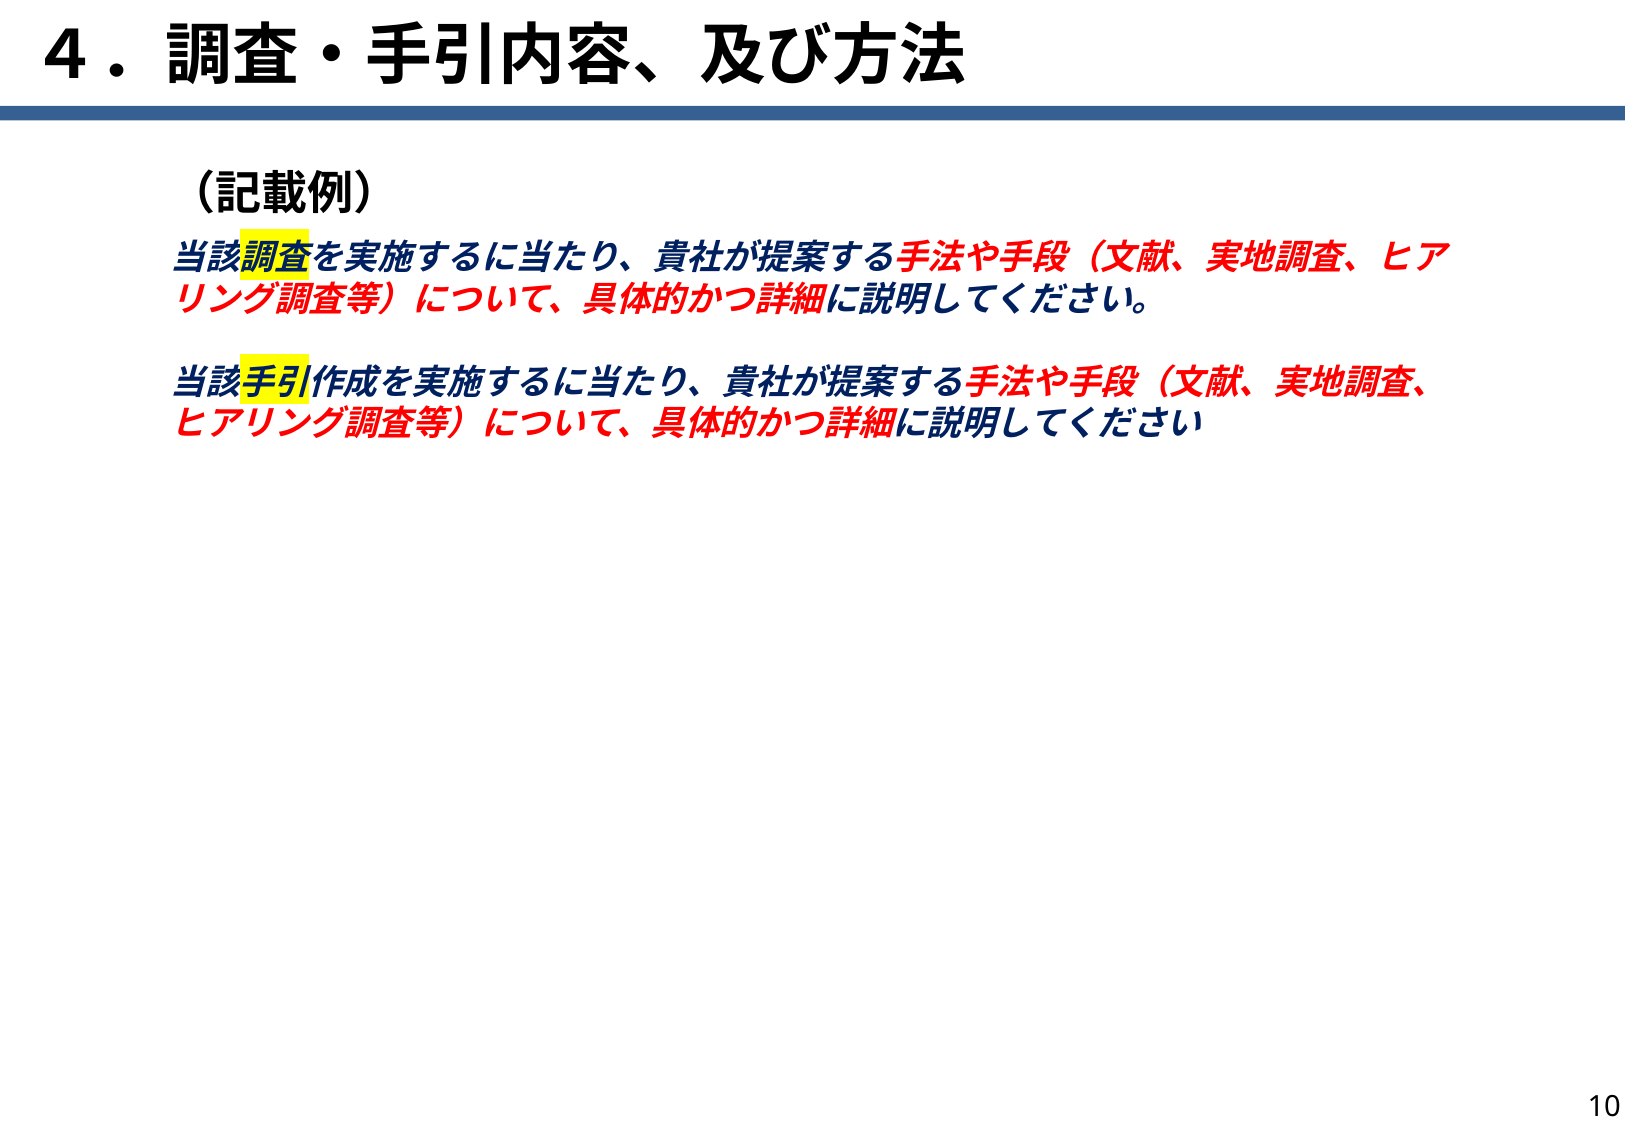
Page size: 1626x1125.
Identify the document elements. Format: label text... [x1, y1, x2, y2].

title ４．調査・手引内容、及び方法 [31, 12, 1578, 92]
text_box （記載例） [169, 163, 1364, 220]
text_box 9 [1533, 1087, 1621, 1125]
text_box 当該調査を実施するに当たり、貴社が提案する手法や手段（文献、実地調査、ヒアリング調査等）について、具体的かつ詳細に説明してください。 当該手引作成を実施するに当たり、貴社が提案する手法や手段（文献、実地調査、ヒアリング調査等）について、具体的かつ詳細に説明してください [170, 235, 1475, 485]
